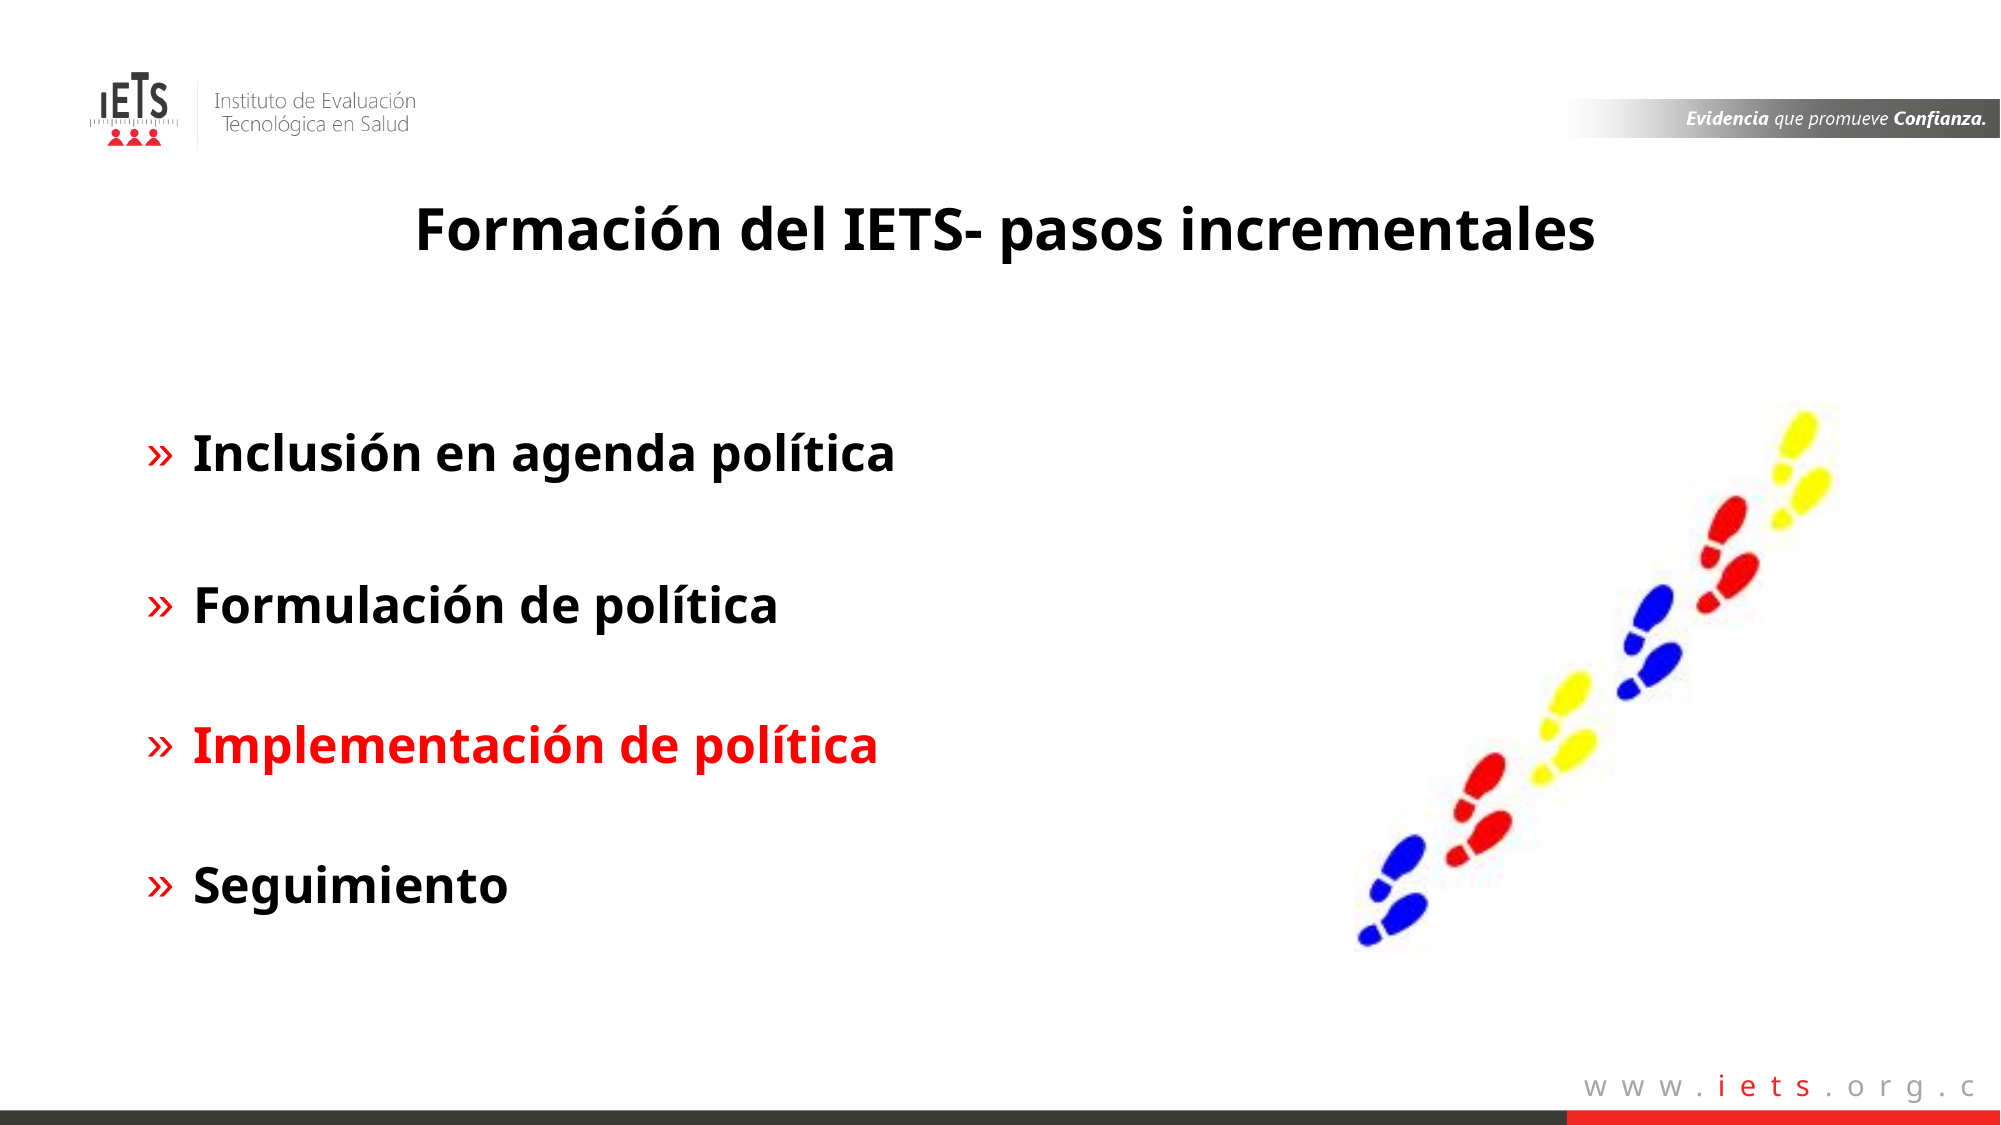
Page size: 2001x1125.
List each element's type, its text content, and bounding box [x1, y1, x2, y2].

text_box Formación del IETS- pasos incrementales [373, 184, 1638, 291]
picture [90, 54, 422, 174]
picture [1354, 403, 1856, 952]
picture [1546, 99, 2000, 138]
list Inclusión en agenda política Formulación de política Implementación de política Seguimiento [131, 344, 1786, 953]
